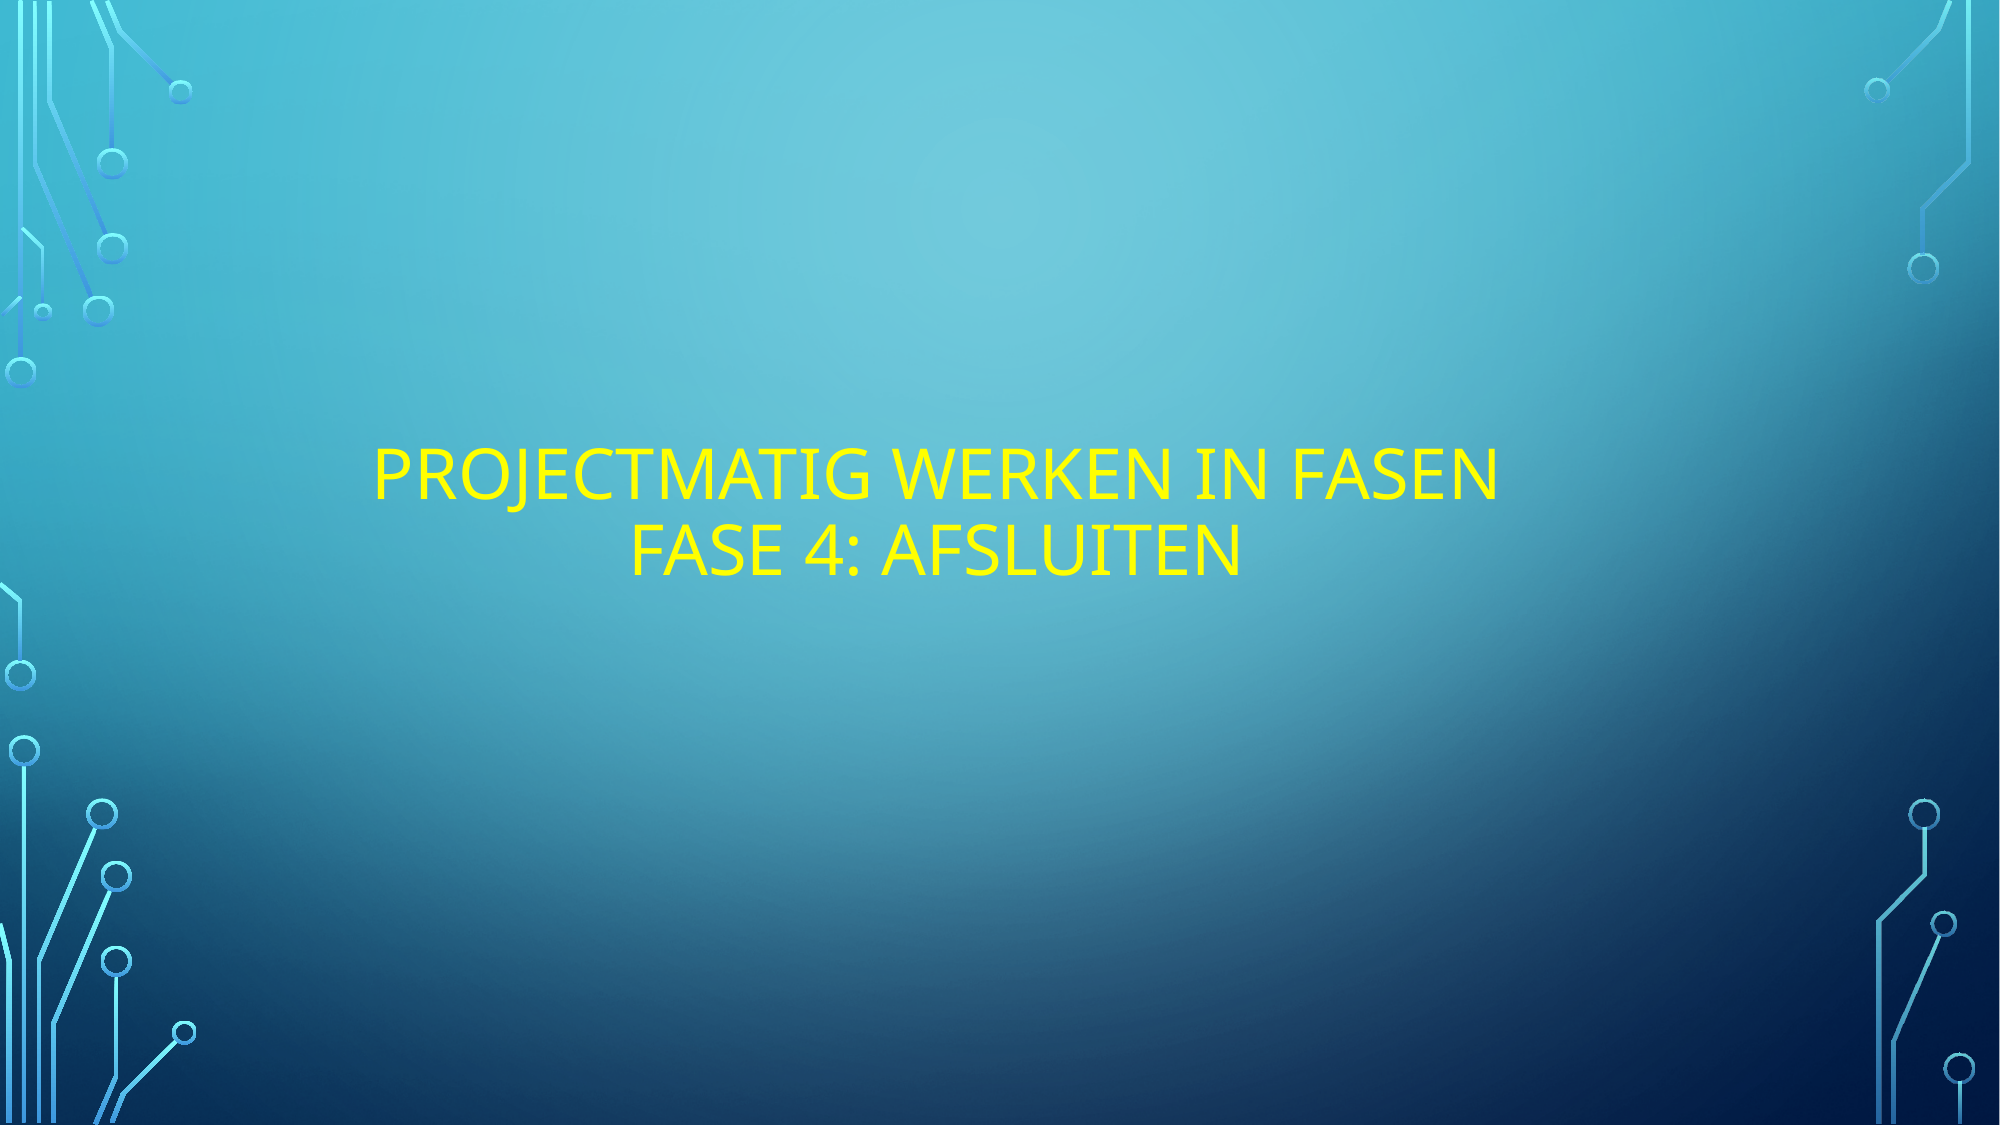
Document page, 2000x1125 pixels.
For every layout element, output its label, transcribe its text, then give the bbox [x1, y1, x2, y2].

title Projectmatig werken in fasen Fase 4: afsluiten [324, 420, 1550, 609]
